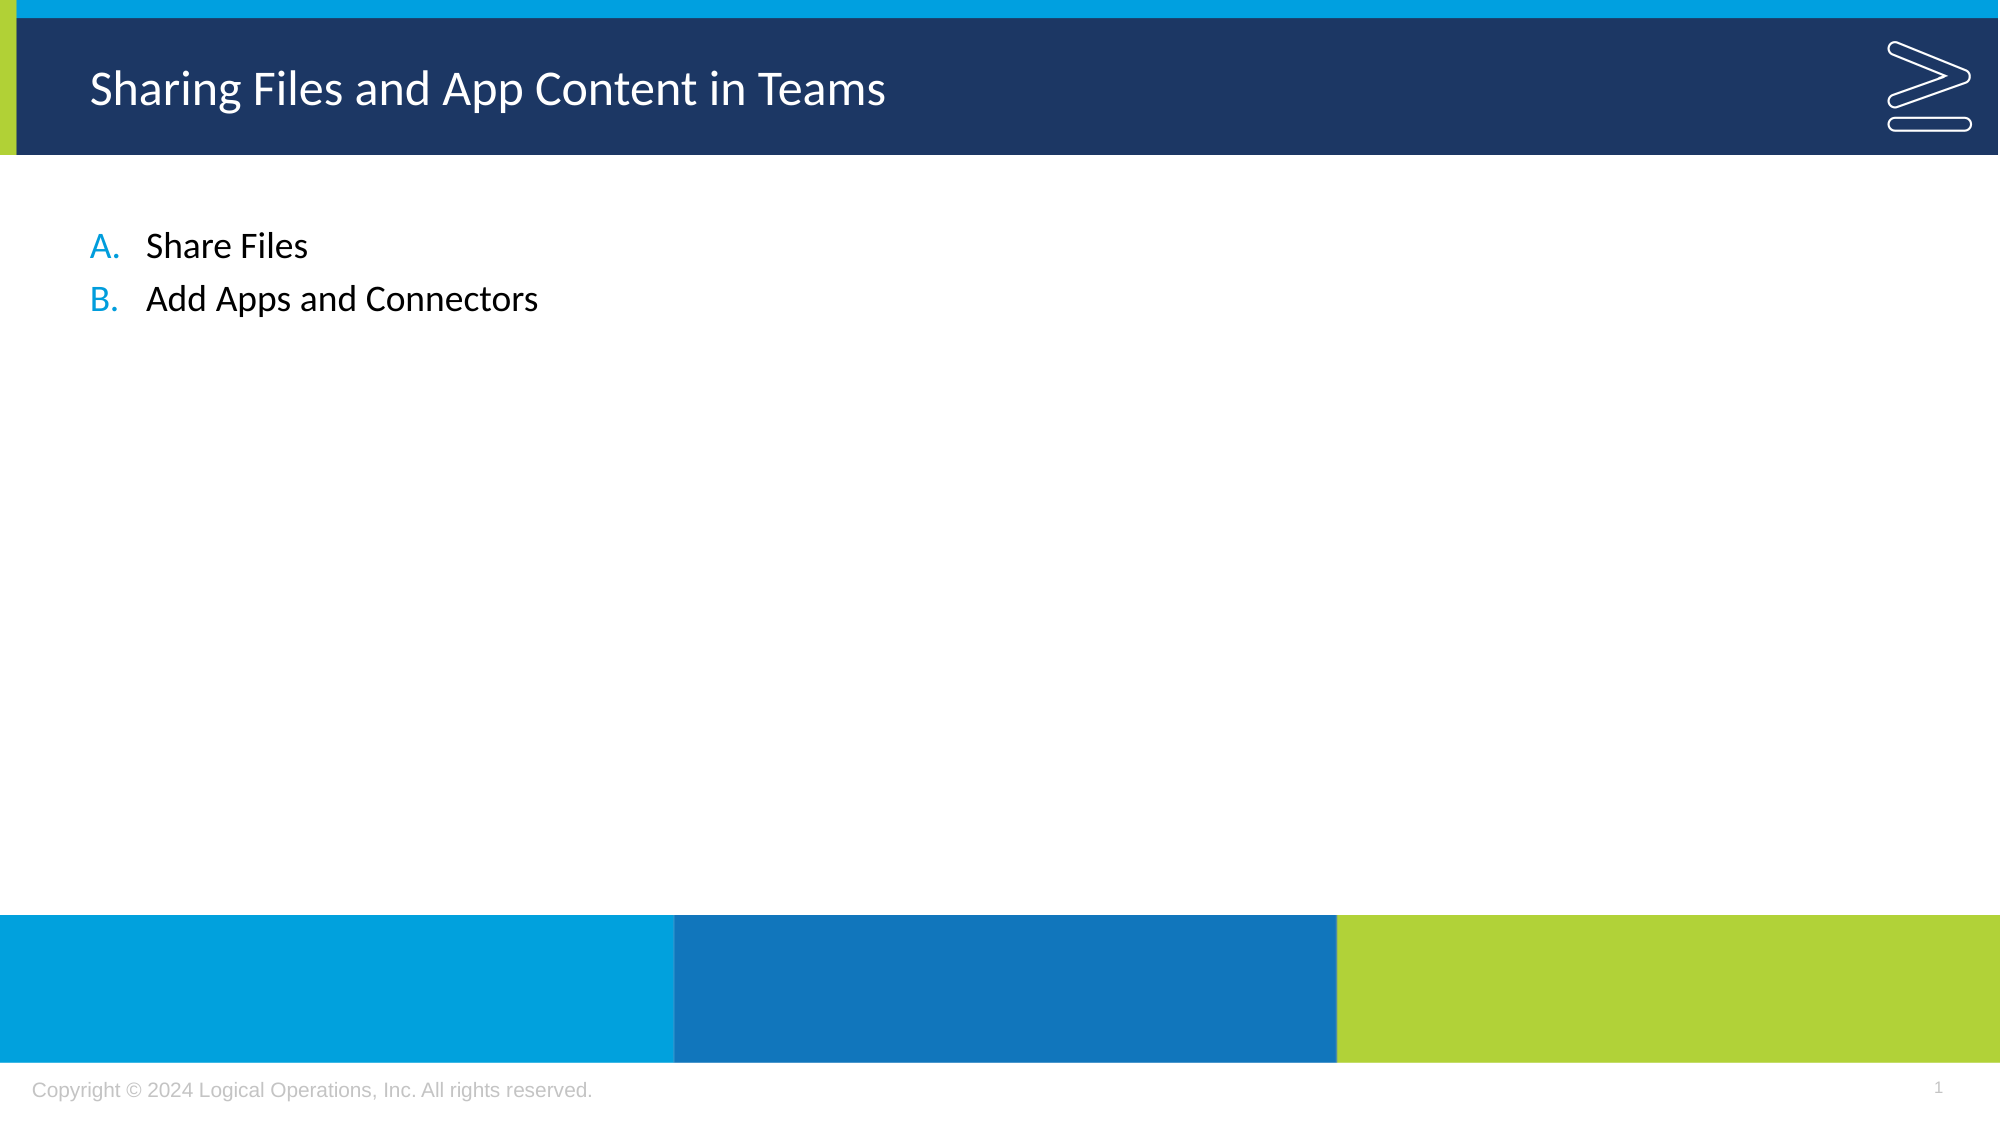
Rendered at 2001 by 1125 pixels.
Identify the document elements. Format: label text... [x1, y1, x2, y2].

title Sharing Files and App Content in Teams [74, 16, 1850, 155]
list Share Files Add Apps and Connectors [74, 213, 1926, 892]
slide_number 1 [1491, 1057, 1959, 1118]
picture [674, 915, 2000, 1063]
picture [0, 0, 74, 155]
picture [1850, 19, 1998, 155]
